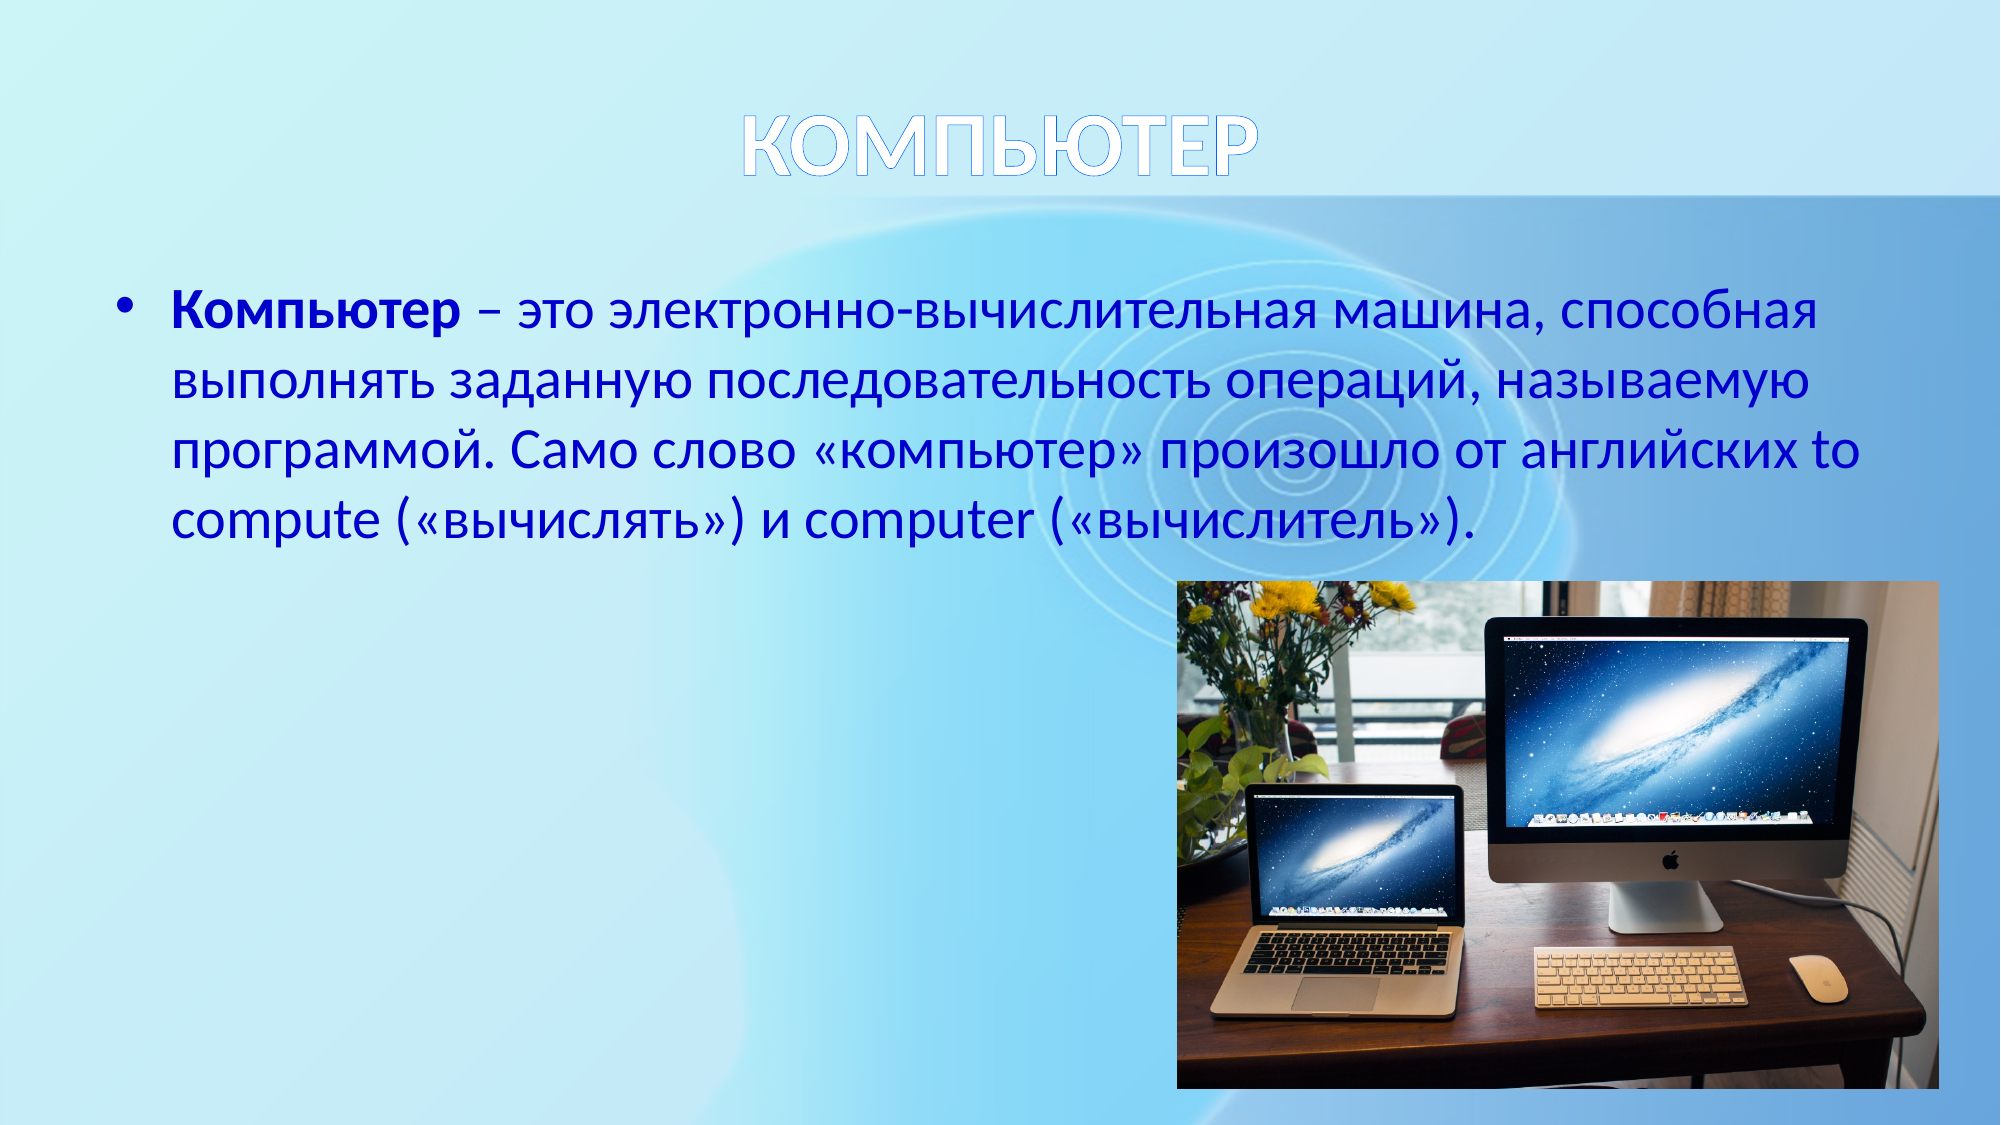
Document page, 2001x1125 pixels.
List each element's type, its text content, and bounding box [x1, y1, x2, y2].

title КОМПЬЮТЕР [99, 45, 1900, 233]
picture [0, 0, 2000, 1125]
list Компьютер – это электронно-вычислительная машина, способная выполнять заданную последовательность операций, называемую программой. Само слово «компьютер» произошло от английских to compute («вычислять») и computer («вычислитель»). [99, 262, 1900, 1005]
